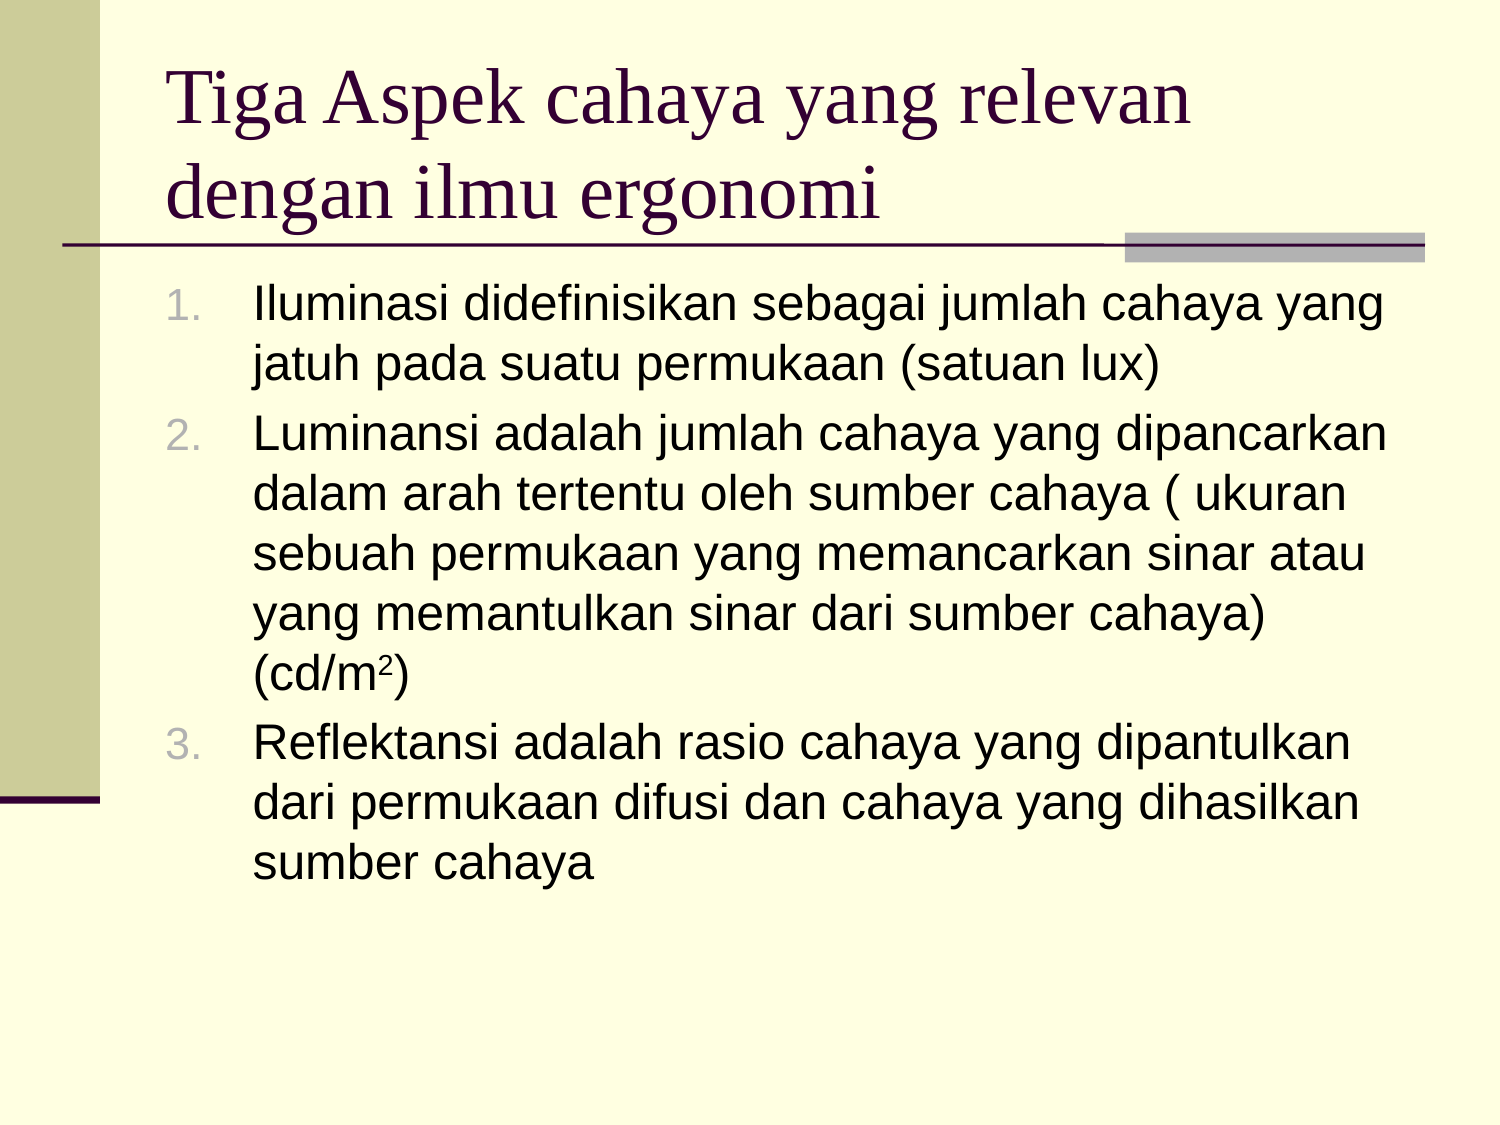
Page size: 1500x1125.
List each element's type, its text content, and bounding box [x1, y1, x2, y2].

list Iluminasi didefinisikan sebagai jumlah cahaya yang jatuh pada suatu permukaan (satuan lux) Luminansi adalah jumlah cahaya yang dipancarkan dalam arah tertentu oleh sumber cahaya ( ukuran sebuah permukaan yang memancarkan sinar atau yang memantulkan sinar dari sumber cahaya) (cd/m2) Reflektansi adalah rasio cahaya yang dipantulkan dari permukaan difusi dan cahaya yang dihasilkan sumber cahaya [149, 262, 1426, 1006]
title Tiga Aspek cahaya yang relevan dengan ilmu ergonomi [149, 45, 1426, 234]
